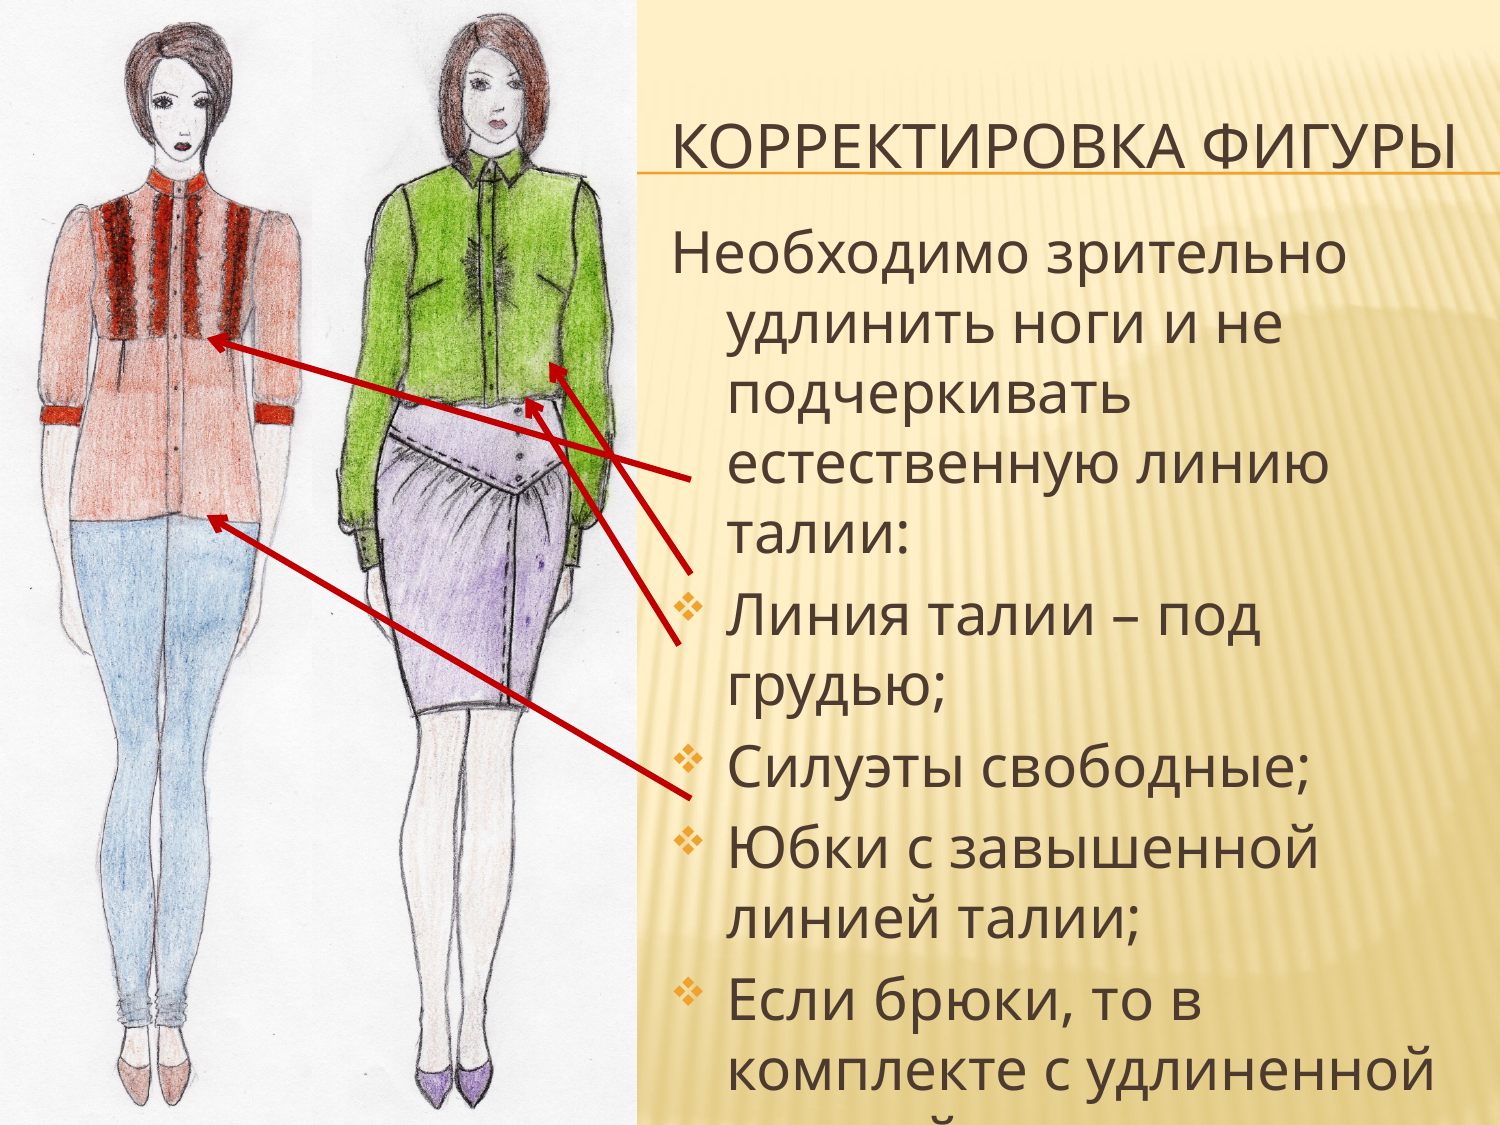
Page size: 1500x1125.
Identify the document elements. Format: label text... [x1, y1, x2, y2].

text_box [206, 337, 692, 481]
picture [312, 490, 475, 514]
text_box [513, 396, 727, 444]
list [0, 0, 310, 1125]
picture [312, 0, 637, 337]
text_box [477, 444, 727, 599]
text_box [206, 514, 692, 800]
title Корректировка фигуры [646, 75, 1475, 213]
picture [312, 810, 637, 1125]
list Необходимо зрительно удлинить ноги и не подчеркивать естественную линию талии: Линия талии – под грудью; Силуэты свободные; Юбки с завышенной линией талии; Если брюки, то в комплекте с удлиненной туникой. [655, 208, 1500, 1125]
